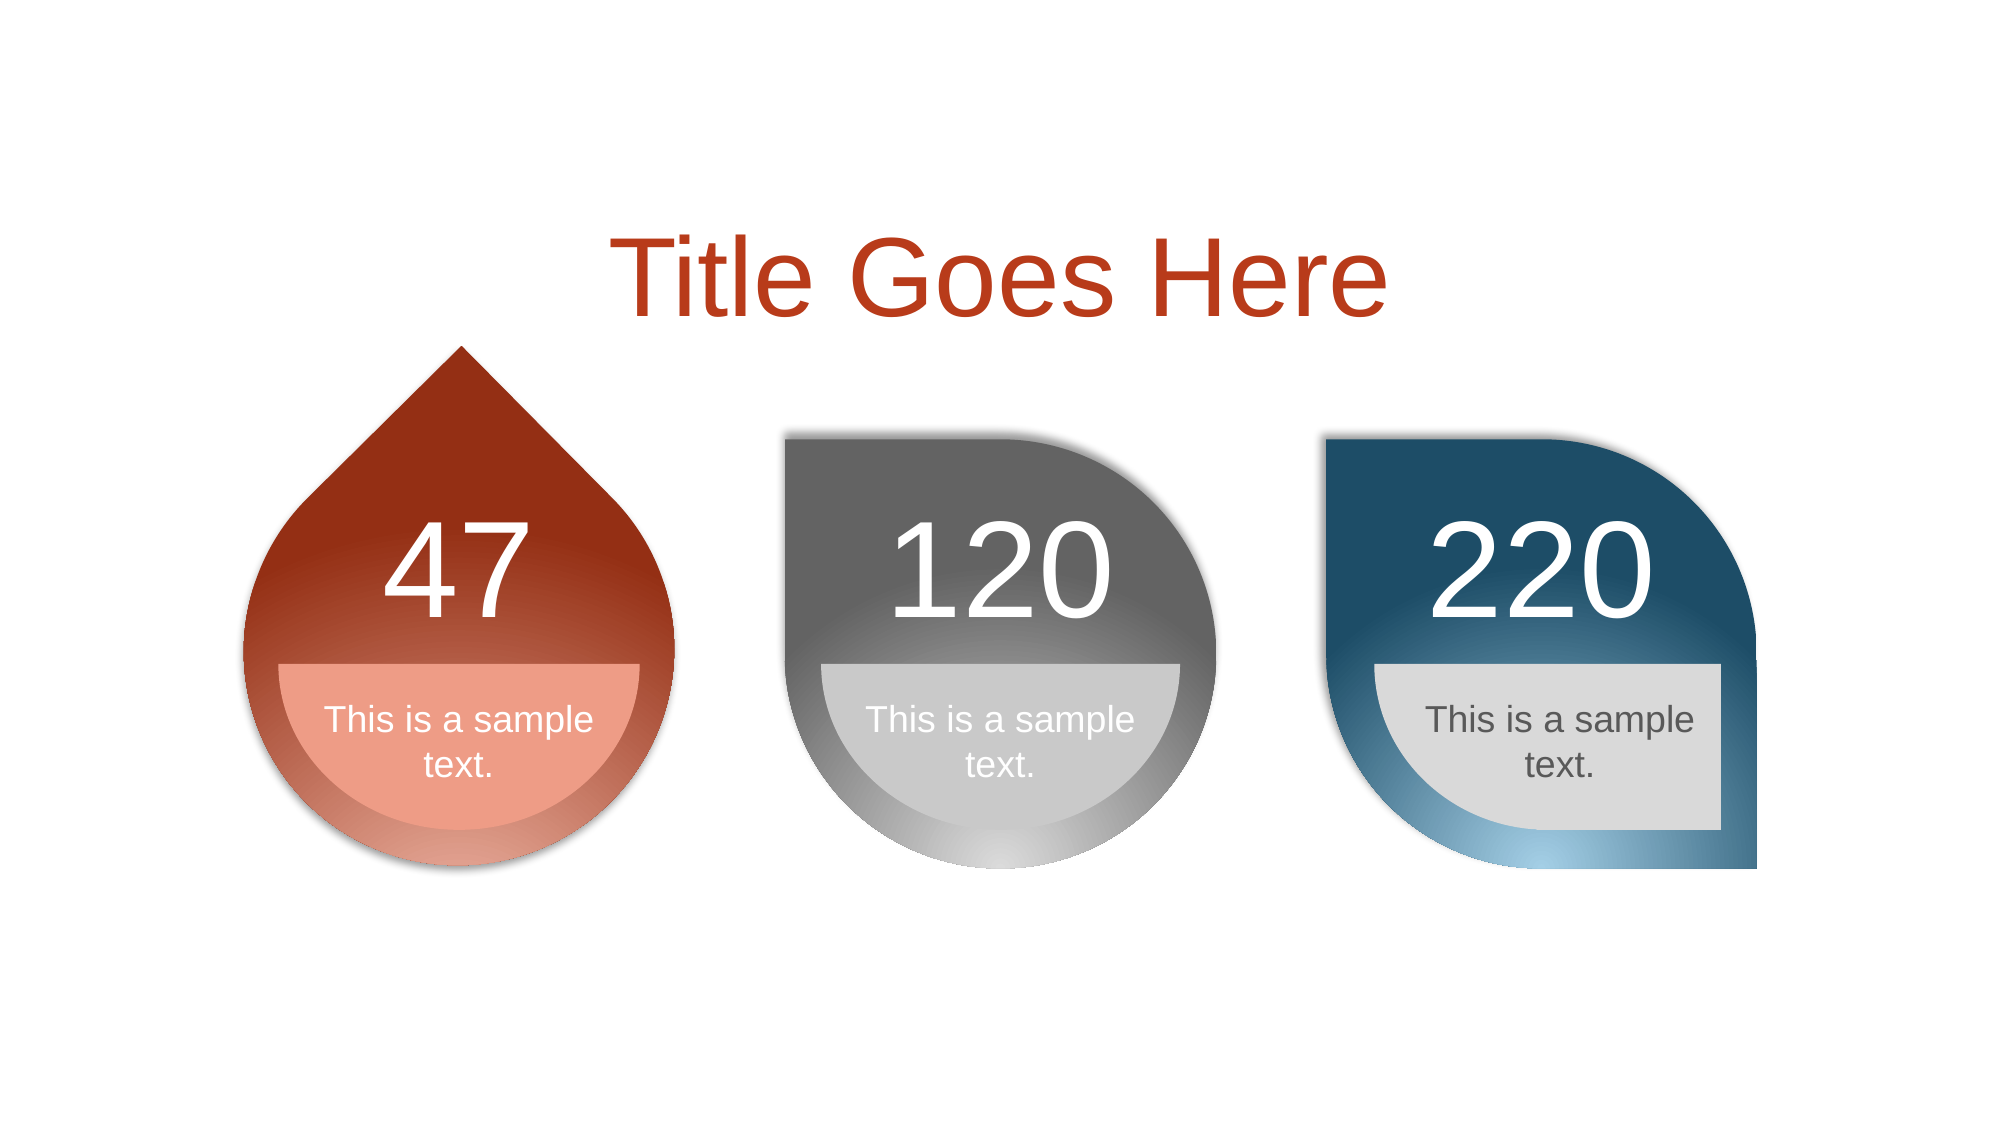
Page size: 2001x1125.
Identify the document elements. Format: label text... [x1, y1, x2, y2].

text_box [784, 439, 1217, 869]
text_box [243, 435, 675, 865]
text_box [1326, 439, 1757, 869]
text_box Title Goes Here [588, 205, 1412, 337]
